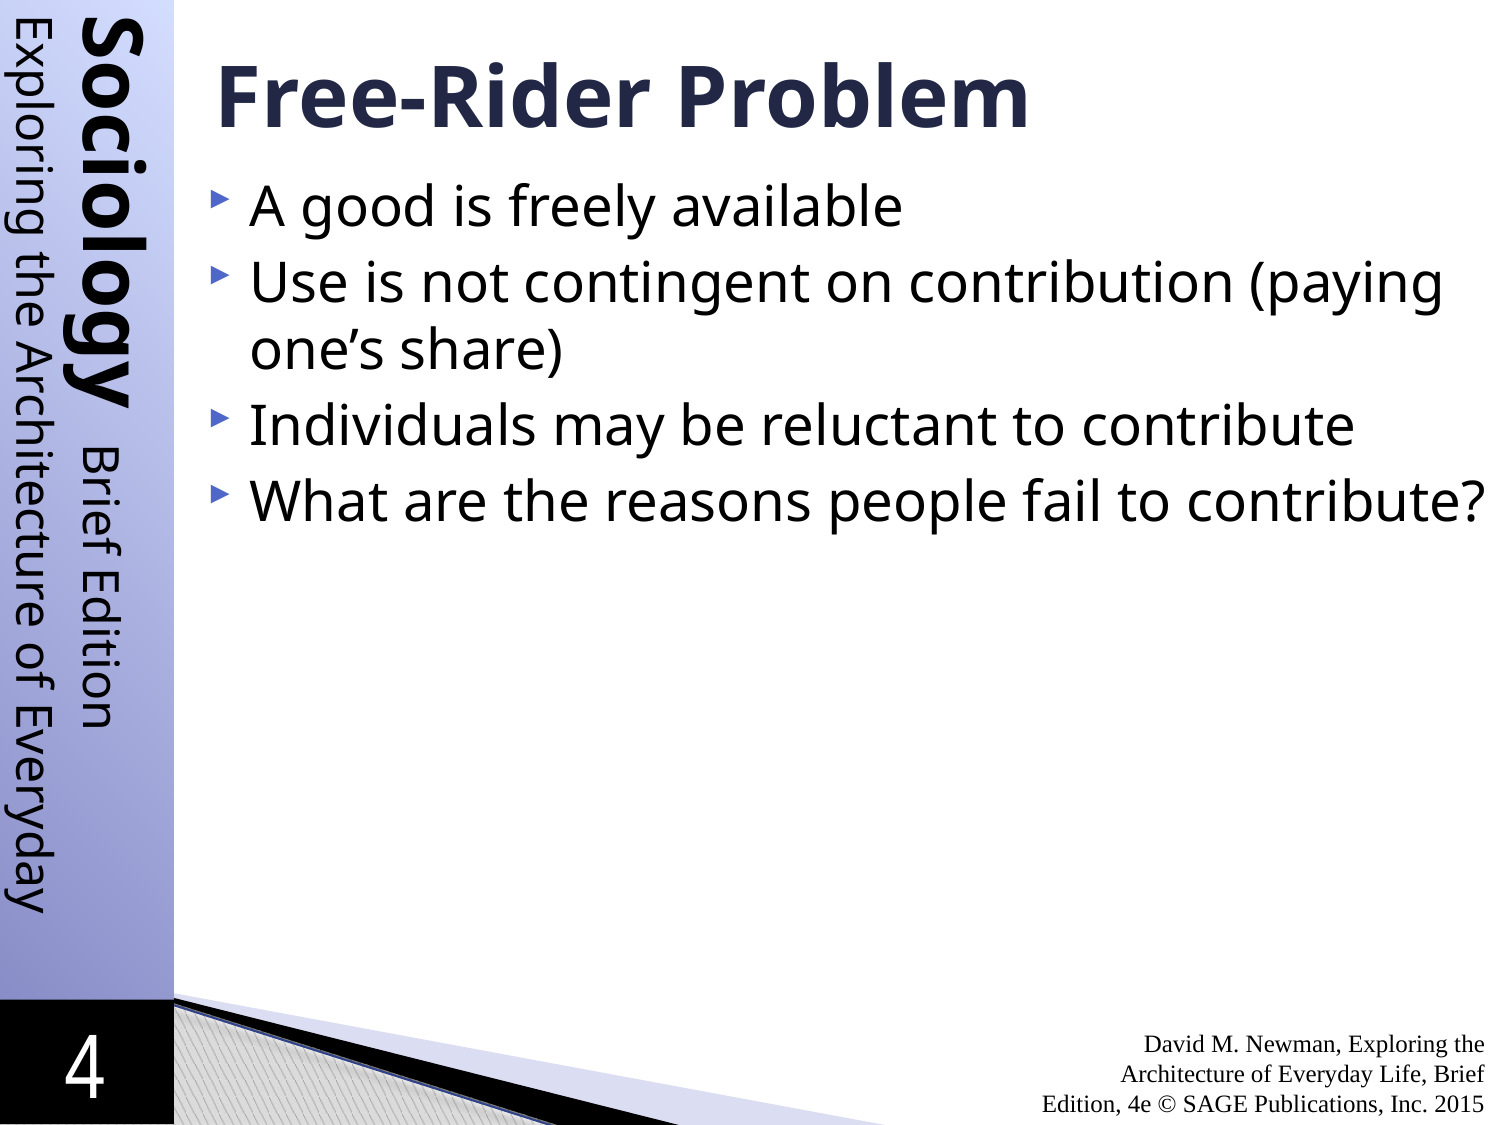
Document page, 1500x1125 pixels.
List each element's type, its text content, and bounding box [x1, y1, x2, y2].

picture [174, 1003, 558, 1125]
footer David M. Newman, Exploring the Architecture of Everyday Life, Brief Edition, 4e © SAGE Publications, Inc. 2015 [1025, 1065, 1500, 1125]
list A good is freely available Use is not contingent on contribution (paying one’s share) Individuals may be reluctant to contribute What are the reasons people fail to contribute? [174, 162, 1500, 905]
title Free-Rider Problem [200, 0, 1500, 188]
